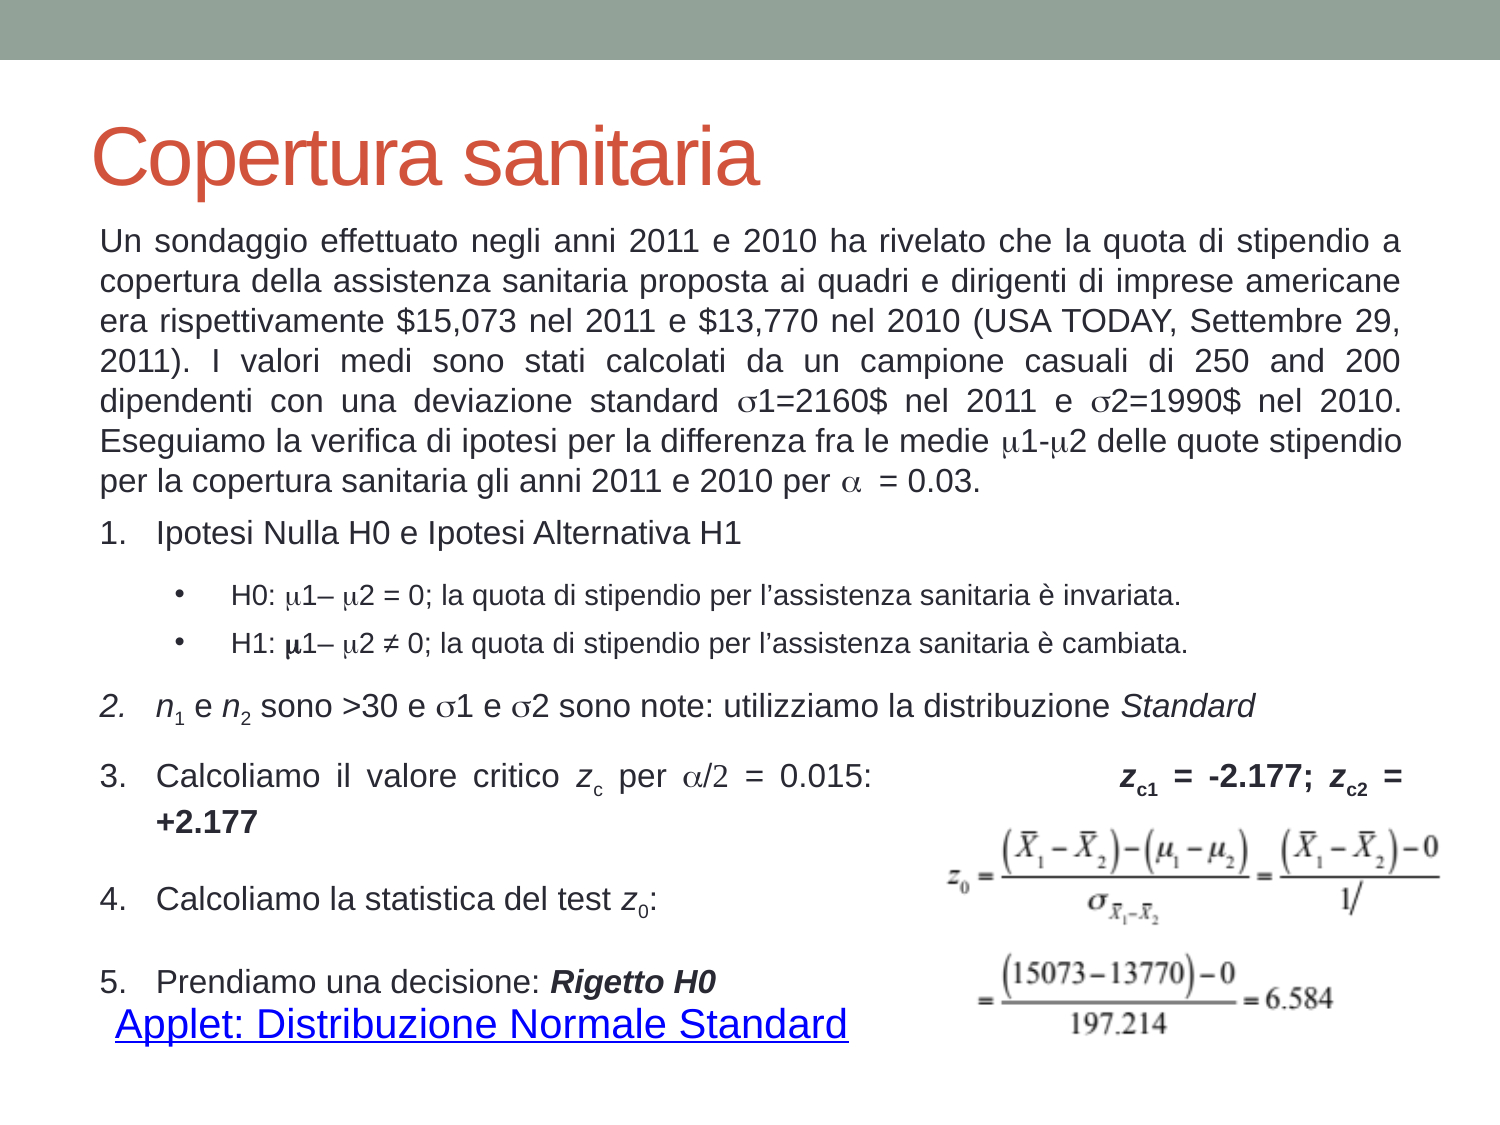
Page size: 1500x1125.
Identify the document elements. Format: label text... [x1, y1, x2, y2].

text_box Un sondaggio effettuato negli anni 2011 e 2010 ha rivelato che la quota di stipendio a copertura della assistenza sanitaria proposta ai quadri e dirigenti di imprese americane era rispettivamente $15,073 nel 2011 e $13,770 nel 2010 (USA TODAY, Settembre 29, 2011). I valori medi sono stati calcolati da un campione casuali di 250 and 200 dipendenti con una deviazione standard s1=2160$ nel 2011 e s2=1990$ nel 2010. Eseguiamo la verifica di ipotesi per la differenza fra le medie m1-m2 delle quote stipendio per la copertura sanitaria gli anni 2011 e 2010 per a = 0.03. Ipotesi Nulla H0 e Ipotesi Alternativa H1 H0: m1– m2 = 0; la quota di stipendio per l’assistenza sanitaria è invariata. H1: m1– m2 ≠ 0; la quota di stipendio per l’assistenza sanitaria è cambiata. n1 e n2 sono >30 e s1 e s2 sono note: utilizziamo la distribuzione Standard Calcoliamo il valore critico zc per a/2 = 0.015: zc1 = -2.177; zc2 = +2.177 Calcoliamo la statistica del test z0: Prendiamo una decisione: Rigetto H0 [84, 212, 1418, 1008]
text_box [943, 822, 1442, 1039]
text_box Applet: Distribuzione Normale Standard [100, 989, 917, 1055]
title Copertura sanitaria [75, 87, 1425, 216]
